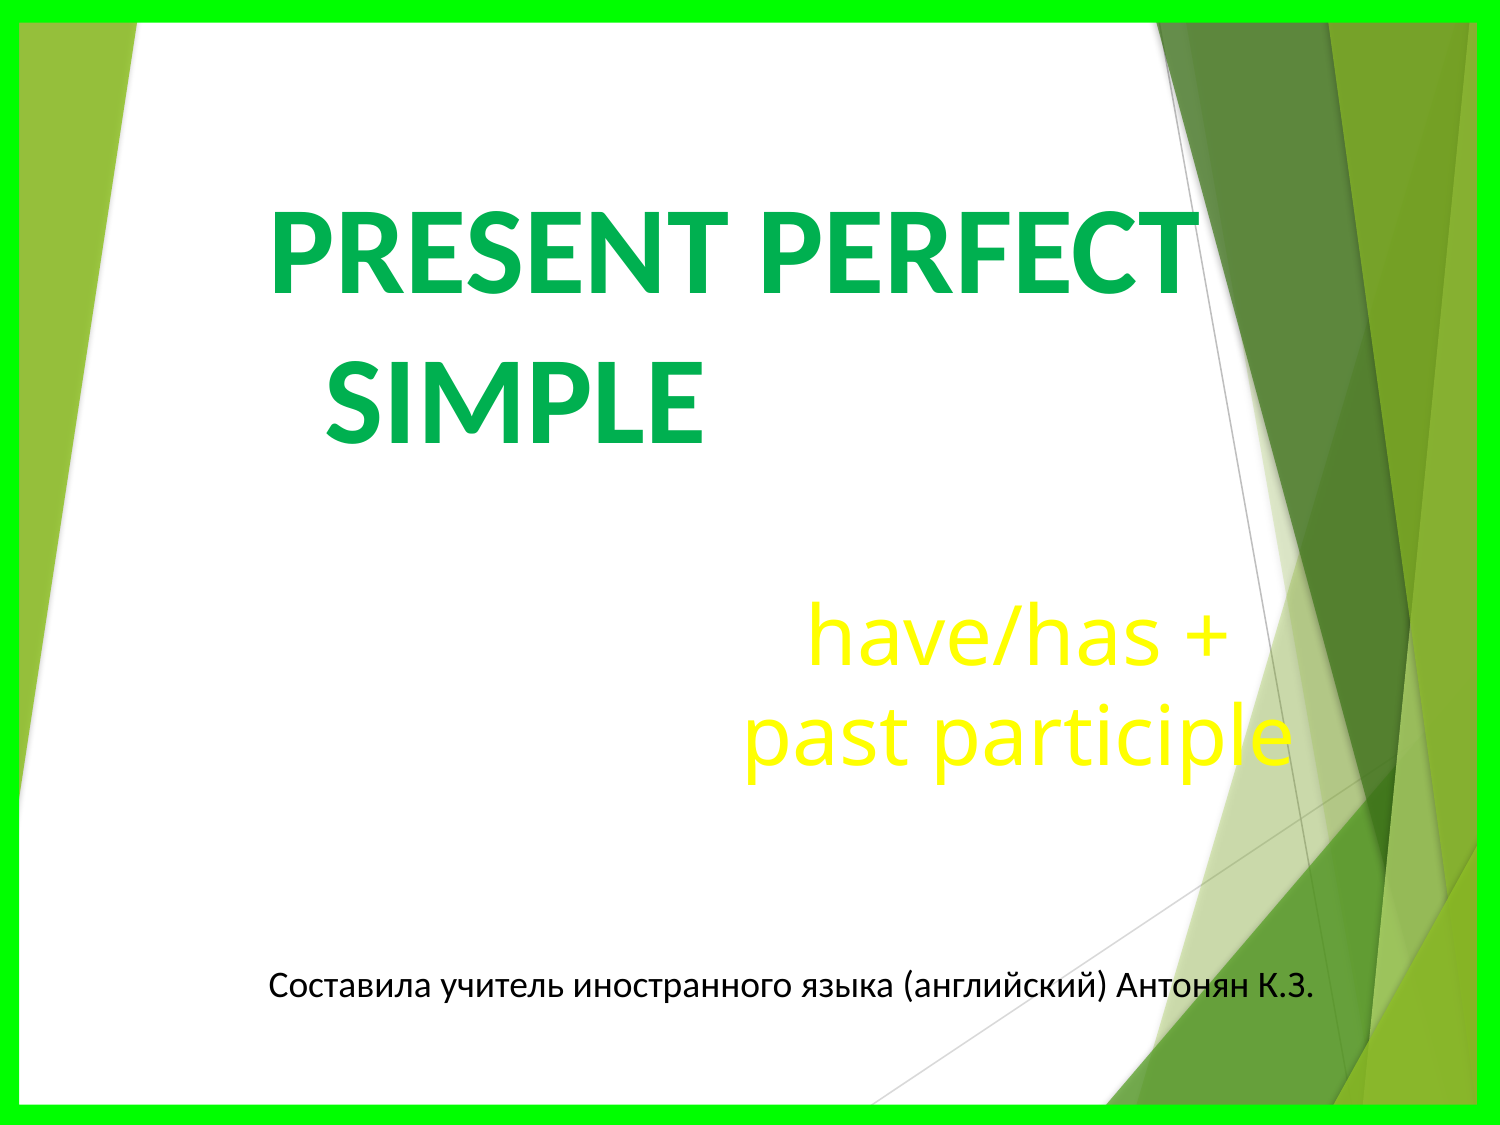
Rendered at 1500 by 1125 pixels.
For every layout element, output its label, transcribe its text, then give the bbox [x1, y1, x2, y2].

text_box Cоставила учитель иностранного языка (английский) Антонян К.З. [253, 952, 1388, 1012]
text_box have/has + past participle [685, 574, 1353, 789]
text_box [0, 0, 1500, 1125]
text_box PRESENT PERFECT SIMPLE [253, 160, 1294, 476]
